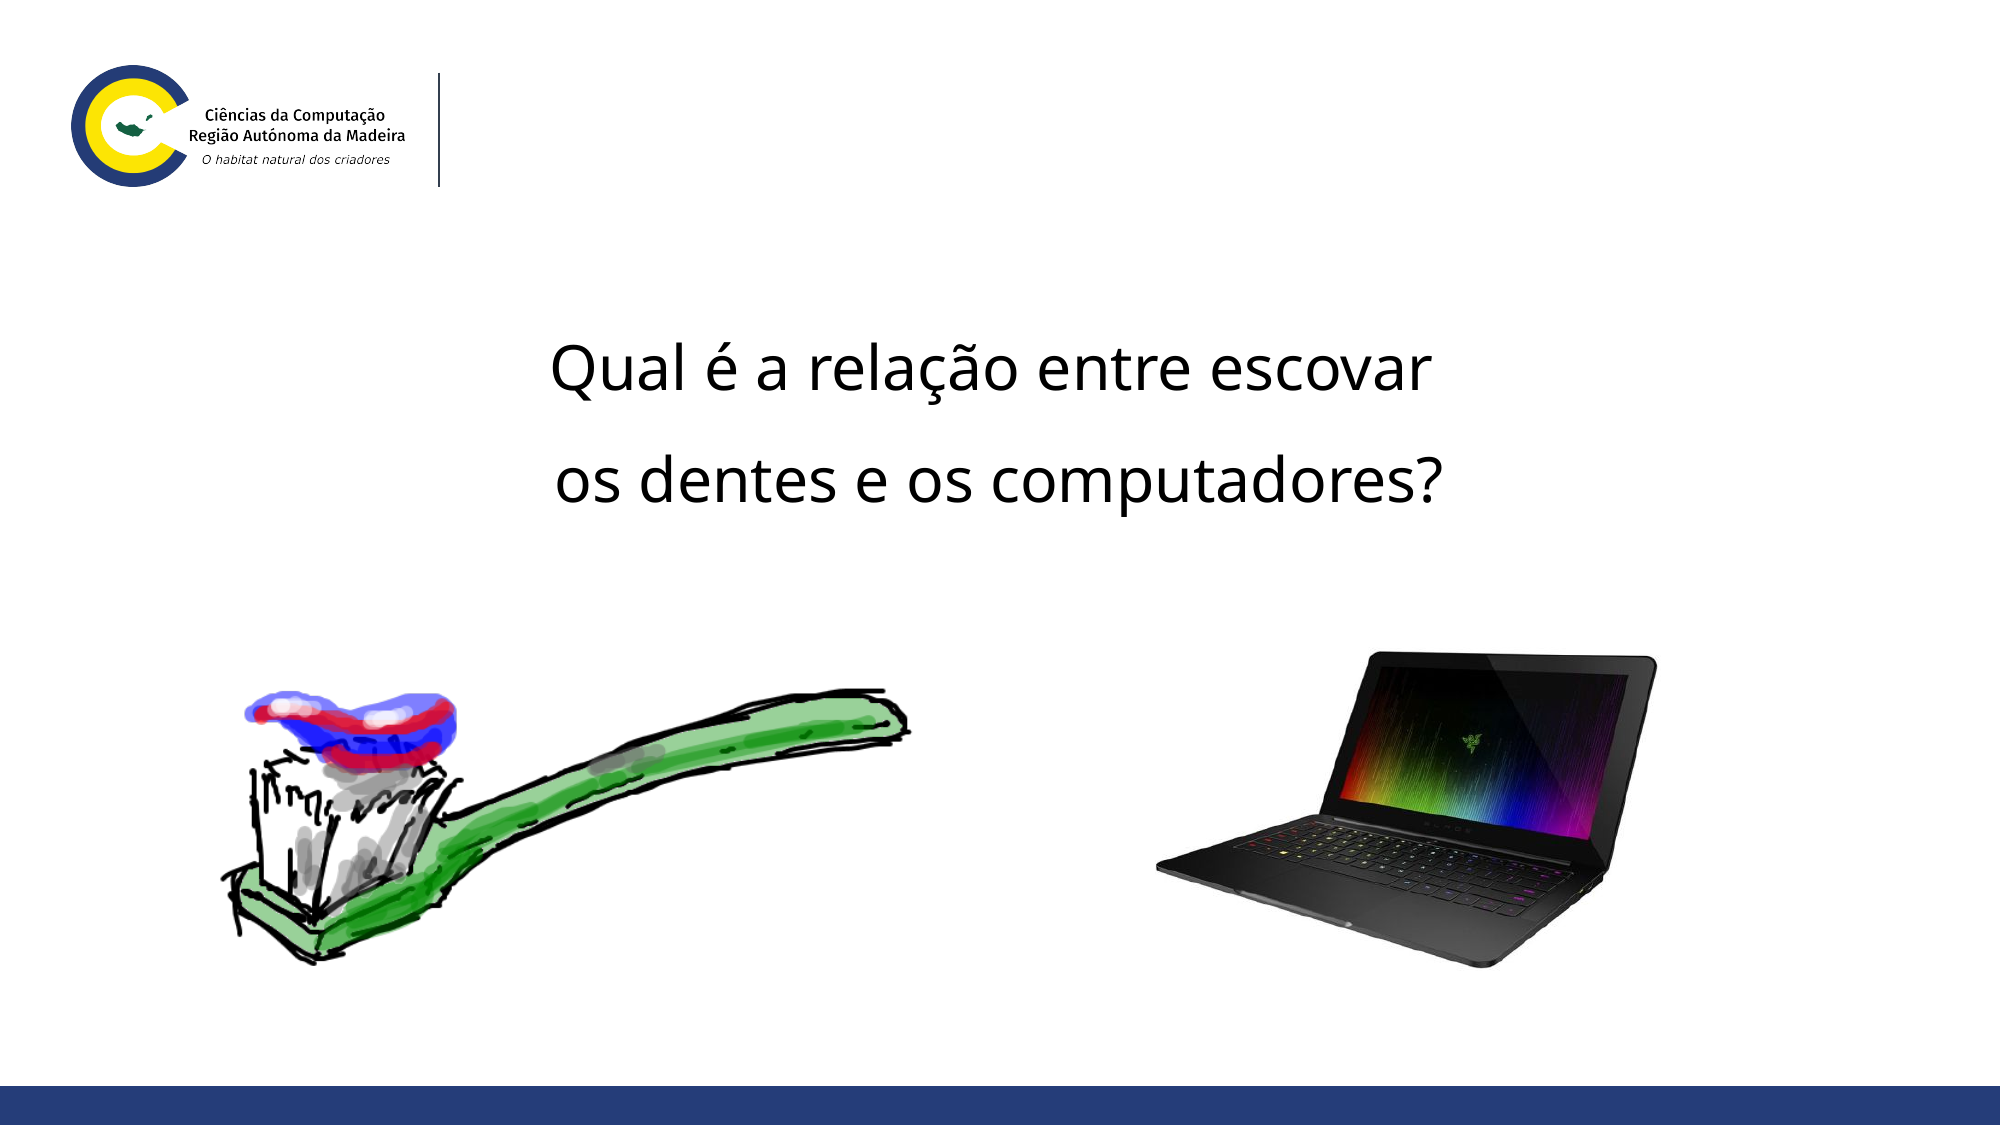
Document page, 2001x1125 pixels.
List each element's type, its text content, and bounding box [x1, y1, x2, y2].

picture [1066, 610, 1771, 1007]
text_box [71, 65, 440, 188]
text_box Qual é a relação entre escovar os dentes e os computadores? [534, 320, 1466, 523]
picture [135, 588, 934, 1007]
text_box [0, 1085, 2000, 1125]
